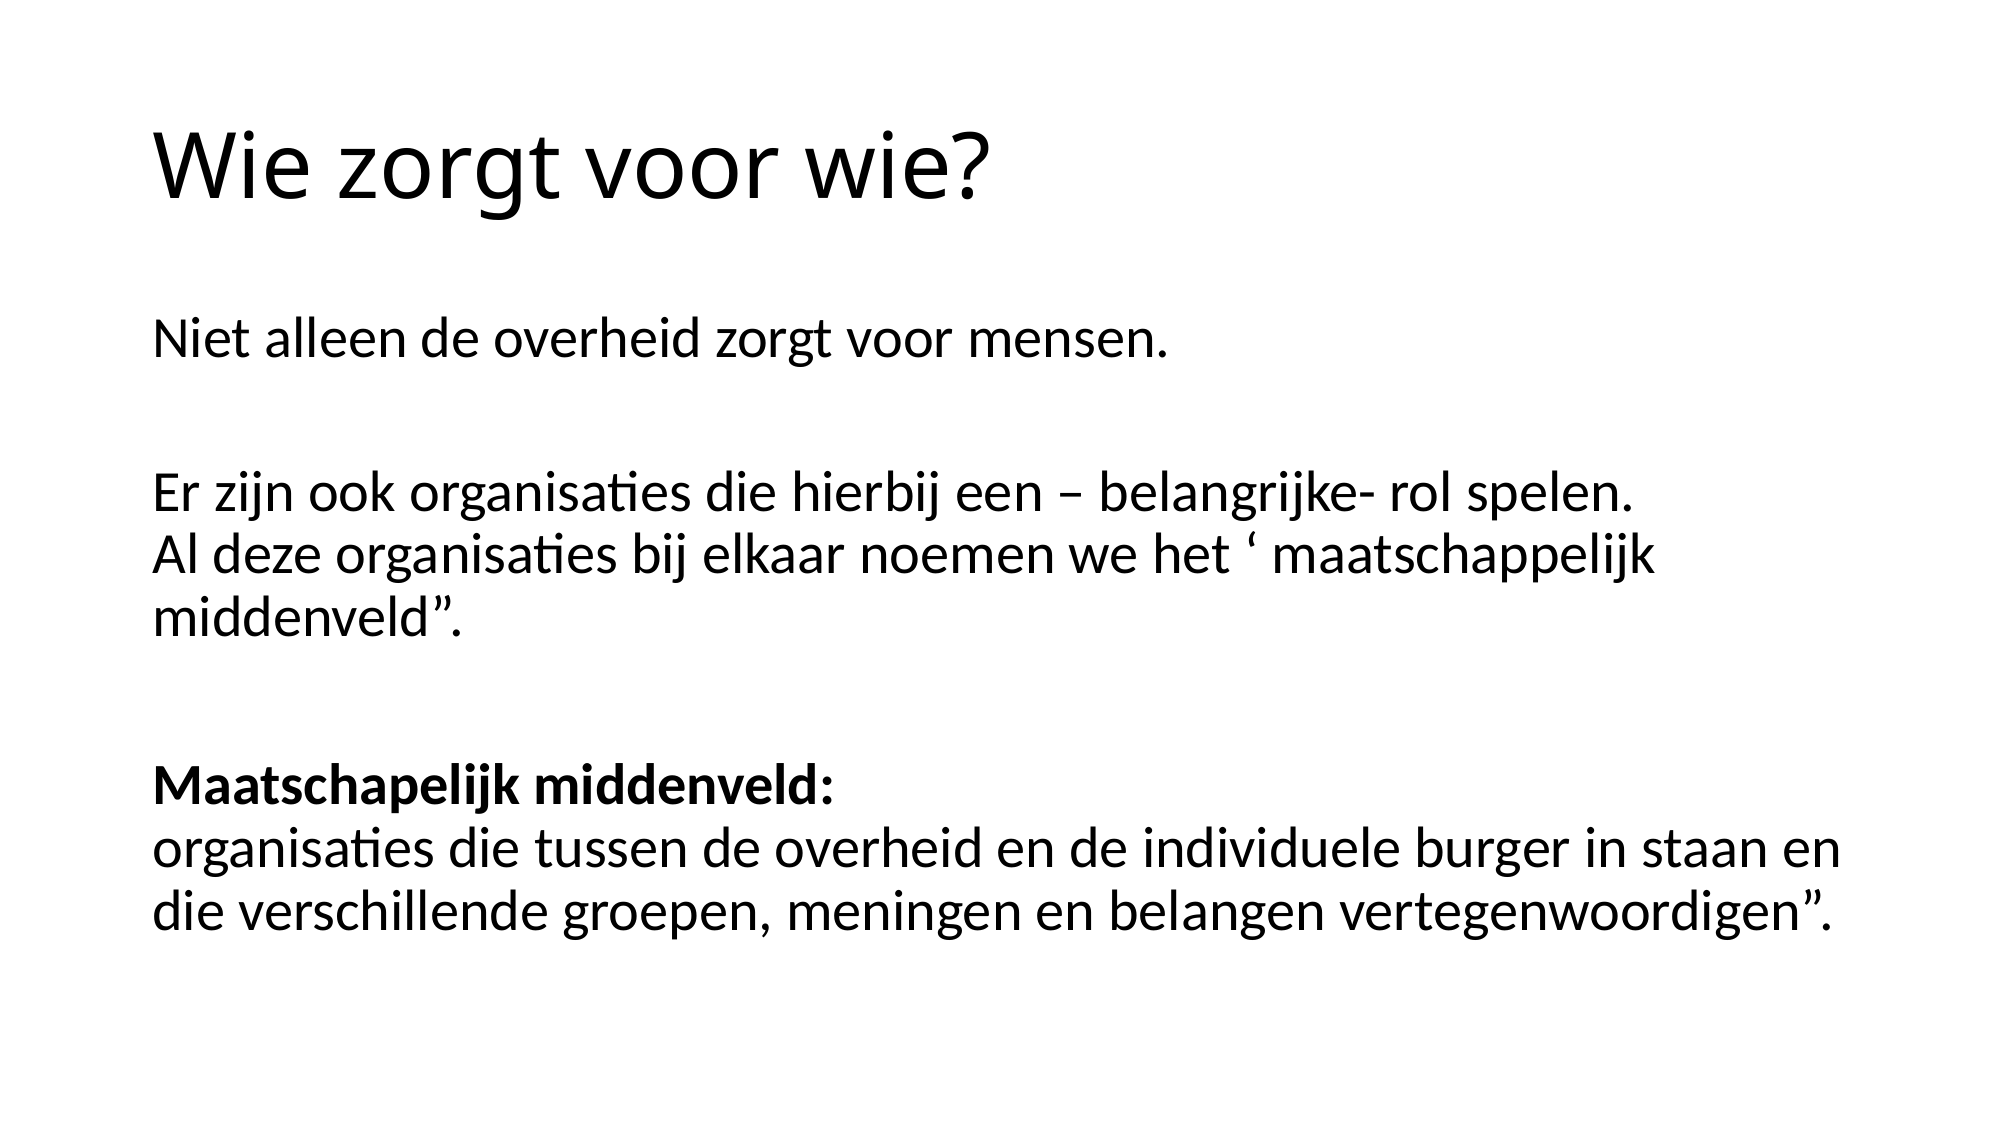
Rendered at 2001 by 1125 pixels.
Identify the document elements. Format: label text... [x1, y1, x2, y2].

title Wie zorgt voor wie? [137, 59, 1863, 278]
list Niet alleen de overheid zorgt voor mensen. Er zijn ook organisaties die hierbij een – belangrijke- rol spelen. Al deze organisaties bij elkaar noemen we het ‘ maatschappelijk middenveld”. Maatschapelijk middenveld: organisaties die tussen de overheid en de individuele burger in staan en die verschillende groepen, meningen en belangen vertegenwoordigen”. [137, 299, 1863, 1014]
